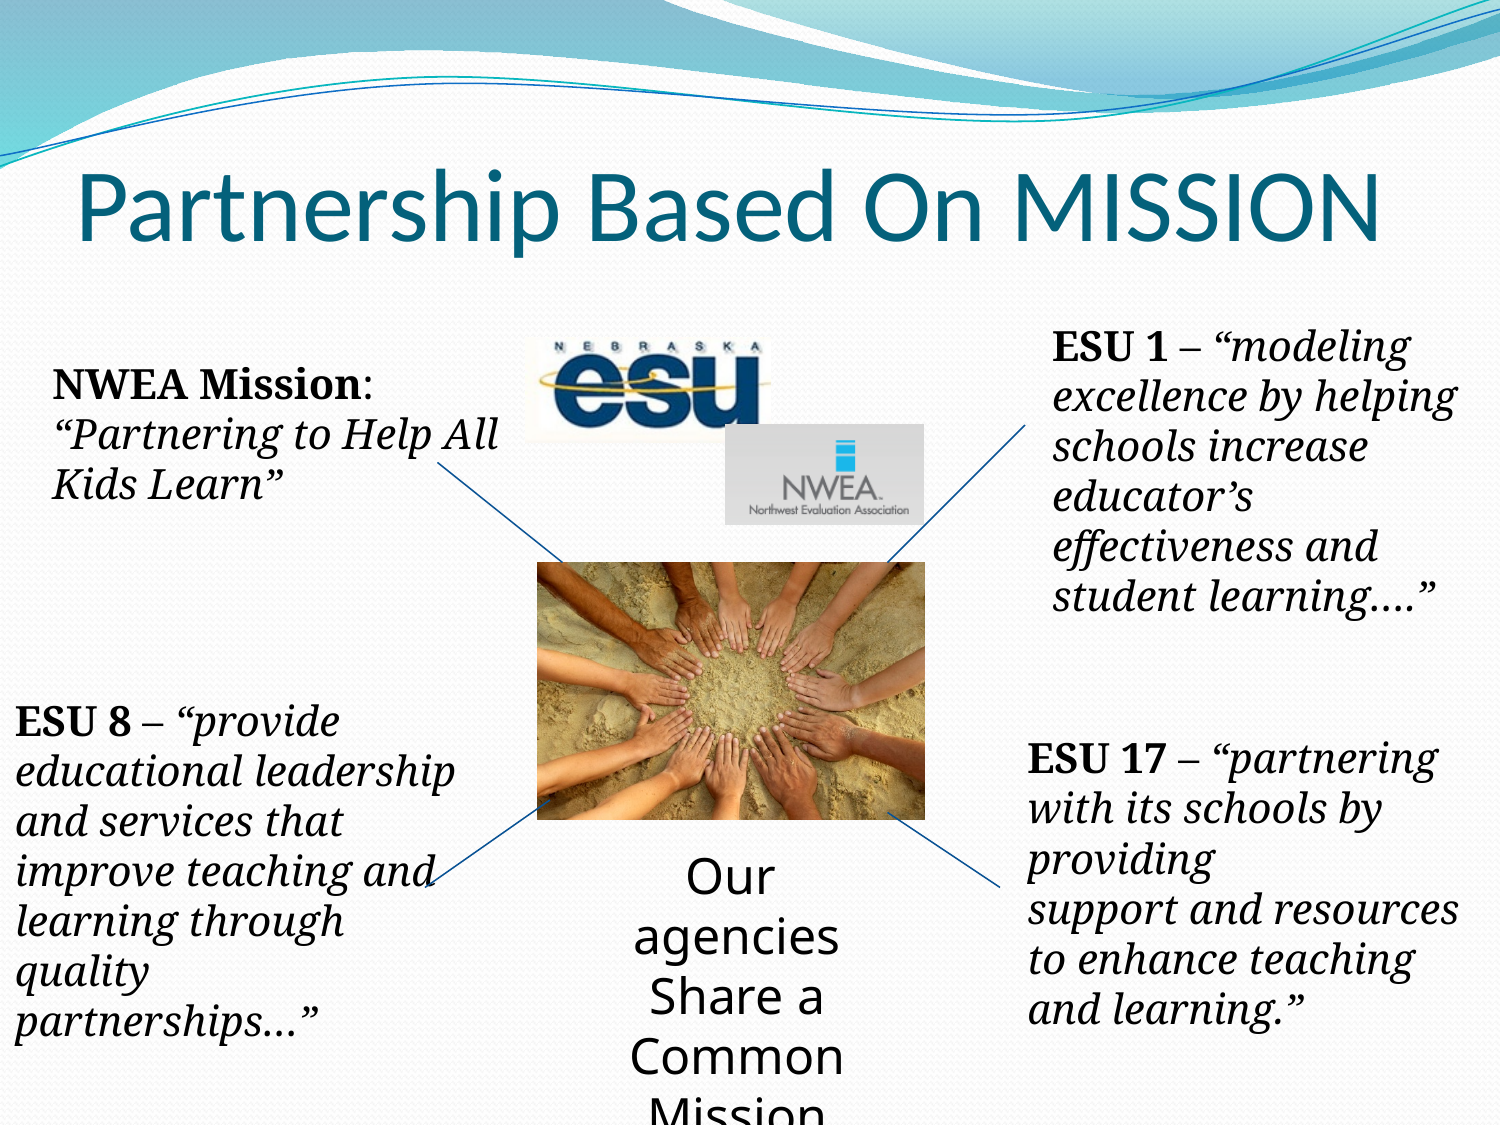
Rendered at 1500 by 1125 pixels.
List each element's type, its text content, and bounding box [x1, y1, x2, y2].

text_box ESU 1 – “modeling excellence by helping schools increase educator’s effectiveness and student learning….” [1037, 312, 1475, 628]
picture [524, 337, 925, 526]
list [537, 562, 926, 821]
text_box Our agencies Share a Common Mission [587, 837, 888, 1125]
text_box ESU 8 – “provide educational leadership and services that improve teaching and learning through quality partnerships…” [0, 687, 475, 1053]
text_box ESU 17 – “partnering with its schools by providing support and resources to enhance teaching and learning.” [1012, 724, 1500, 1040]
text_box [424, 799, 551, 888]
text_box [437, 462, 563, 563]
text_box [887, 812, 1001, 888]
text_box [887, 424, 1026, 563]
title Partnership Based On MISSION [75, 75, 1425, 263]
text_box NWEA Mission: “Partnering to Help All Kids Learn” [37, 350, 550, 515]
